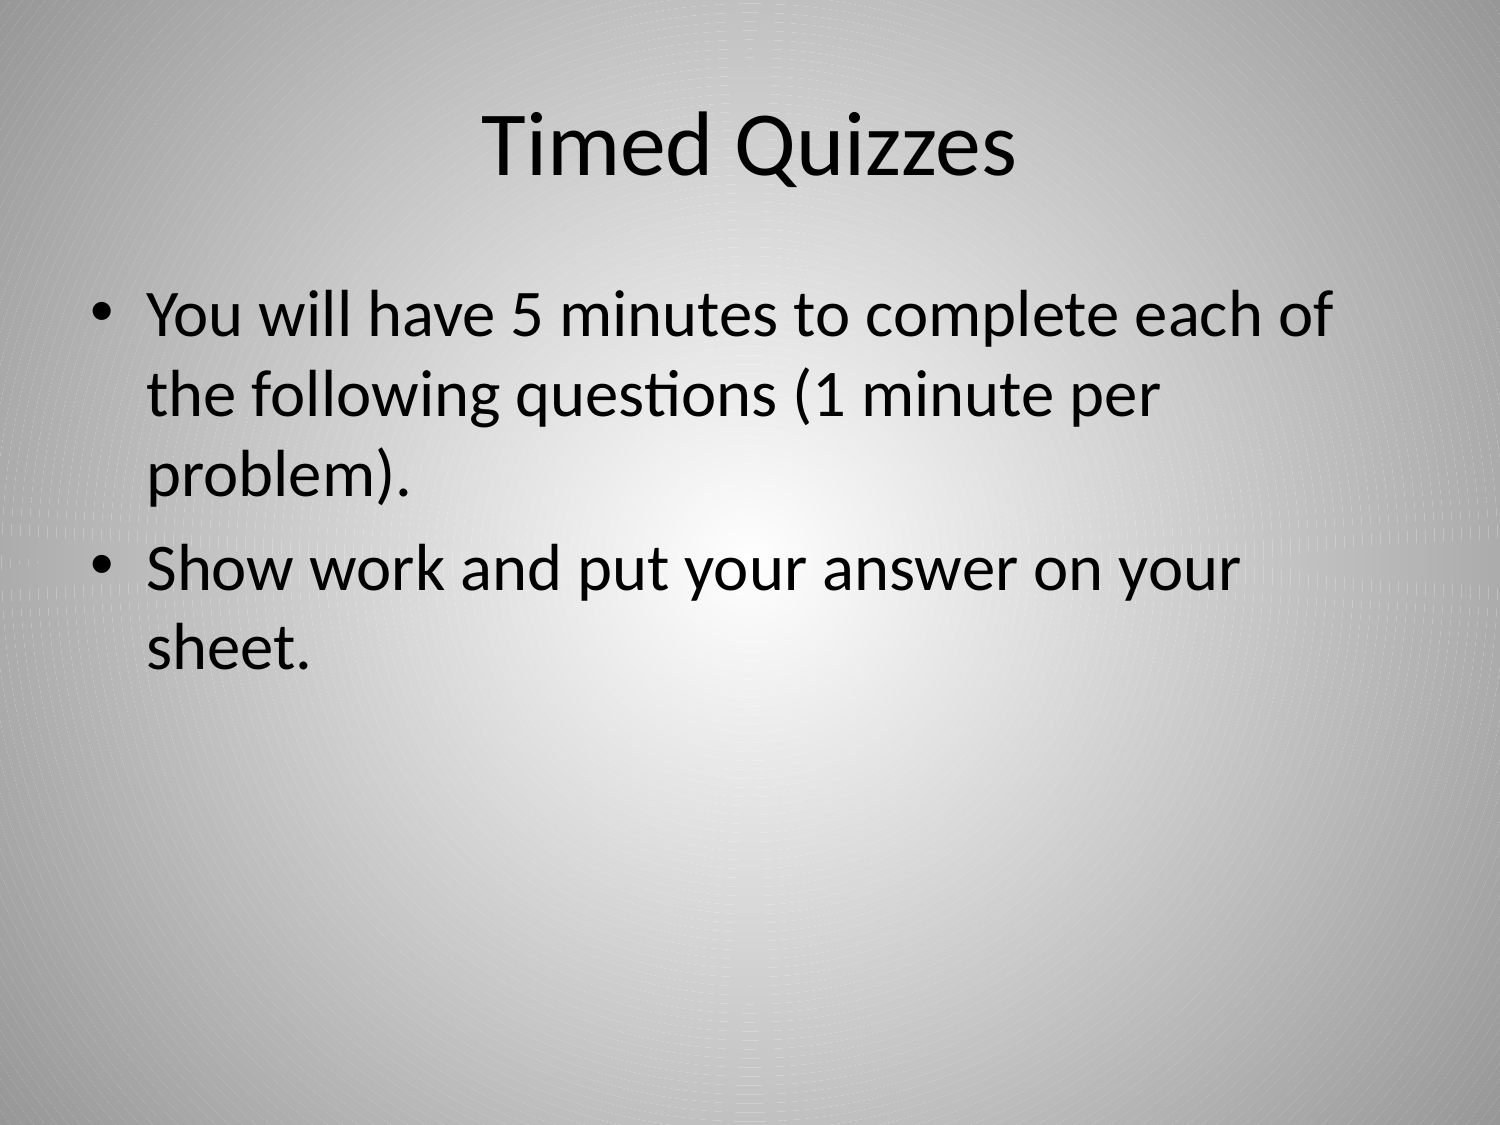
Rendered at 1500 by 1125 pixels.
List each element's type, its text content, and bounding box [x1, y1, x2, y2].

title Timed Quizzes [75, 45, 1425, 233]
list You will have 5 minutes to complete each of the following questions (1 minute per problem). Show work and put your answer on your sheet. [75, 262, 1425, 1005]
